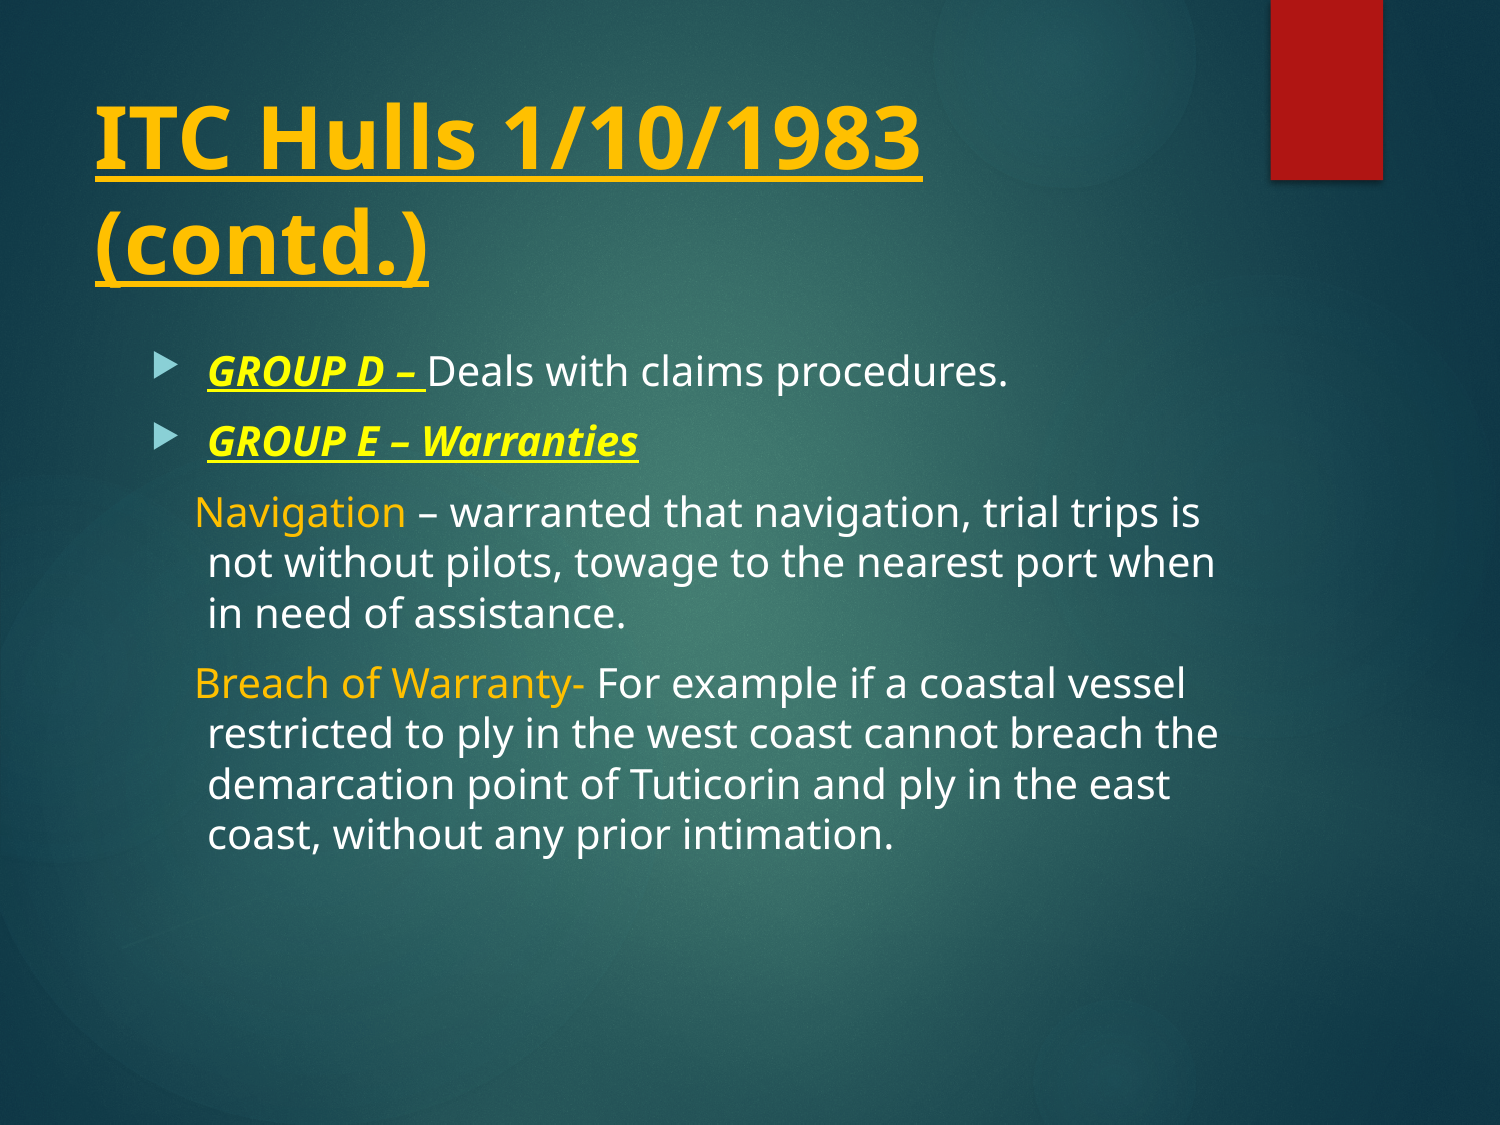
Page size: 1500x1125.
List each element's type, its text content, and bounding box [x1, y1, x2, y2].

title ITC Hulls 1/10/1983 (contd.) [79, 74, 1237, 304]
list GROUP D – Deals with claims procedures. GROUP E – Warranties Navigation – warranted that navigation, trial trips is not without pilots, towage to the nearest port when in need of assistance. Breach of Warranty- For example if a coastal vessel restricted to ply in the west coast cannot breach the demarcation point of Tuticorin and ply in the east coast, without any prior intimation. [135, 336, 1237, 1025]
